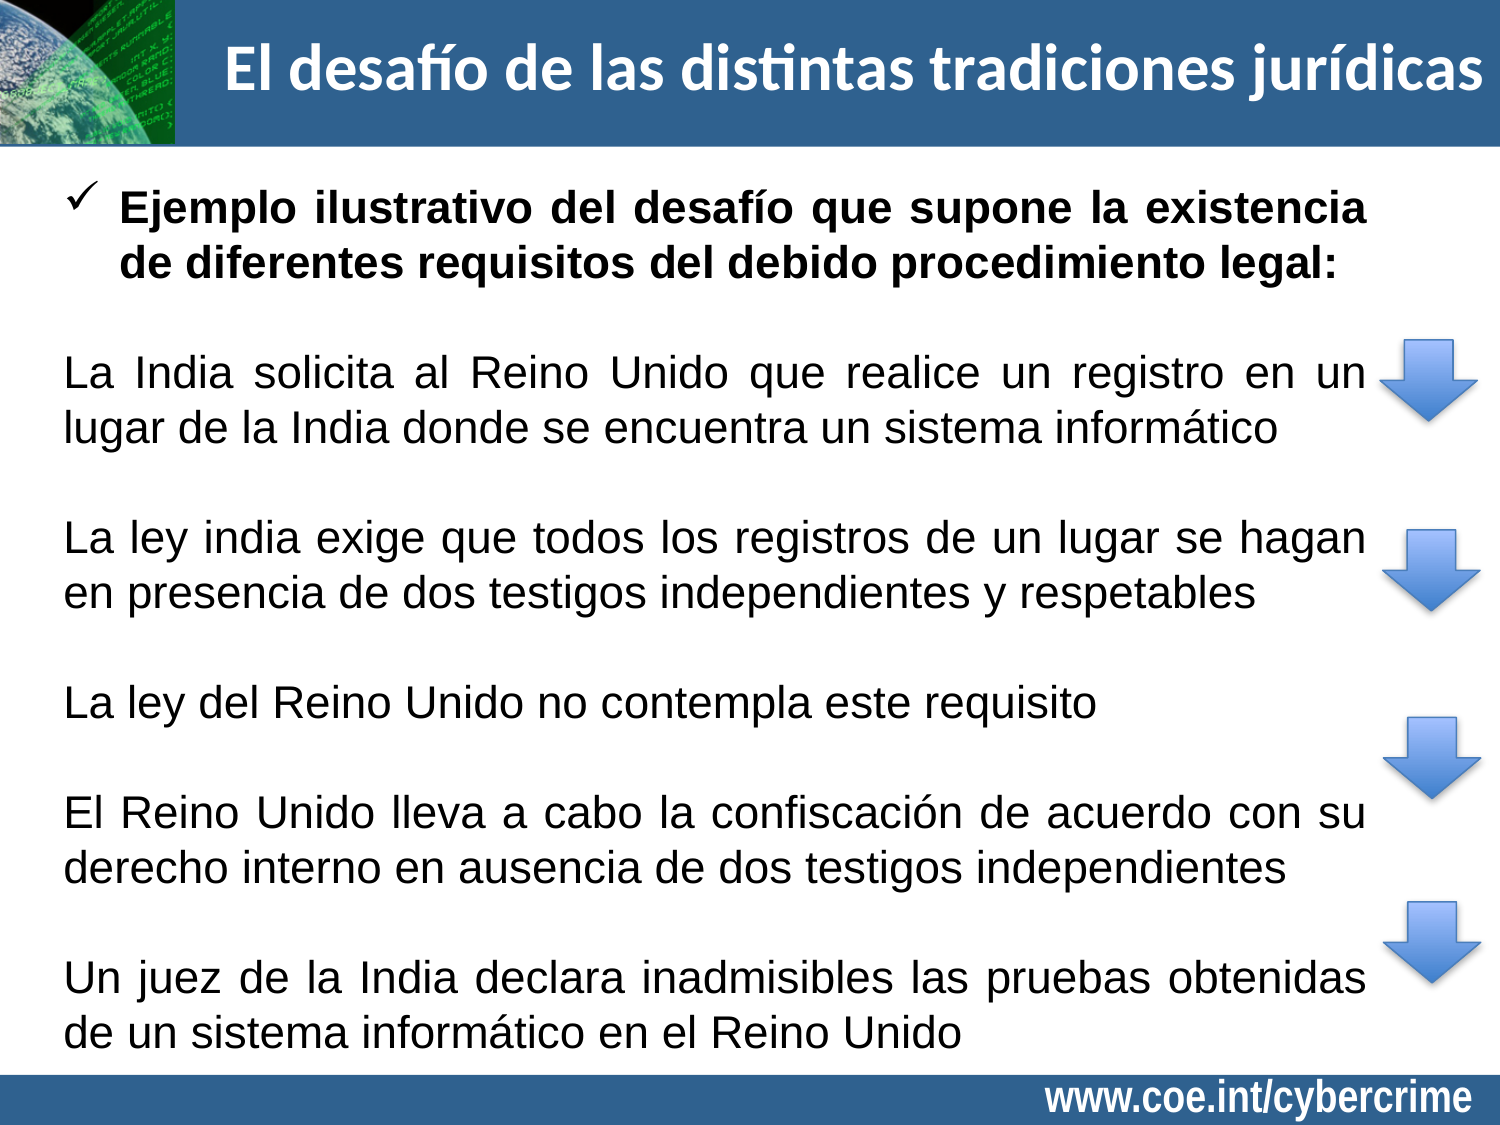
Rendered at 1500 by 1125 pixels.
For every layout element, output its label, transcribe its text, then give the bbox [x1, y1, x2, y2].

picture [0, 0, 175, 144]
text_box [1381, 529, 1481, 612]
text_box Ejemplo ilustrativo del desafío que supone la existencia de diferentes requisitos del debido procedimiento legal: La India solicita al Reino Unido que realice un registro en un lugar de la India donde se encuentra un sistema informático La ley india exige que todos los registros de un lugar se hagan en presencia de dos testigos independientes y respetables La ley del Reino Unido no contempla este requisito El Reino Unido lleva a cabo la confiscación de acuerdo con su derecho interno en ausencia de dos testigos independientes Un juez de la India declara inadmisibles las pruebas obtenidas de un sistema informático en el Reino Unido [48, 170, 1383, 1066]
text_box [1382, 901, 1482, 984]
text_box El desafío de las distintas tradiciones jurídicas [177, 0, 1500, 149]
text_box [1379, 339, 1479, 422]
text_box www.coe.int/cybercrime [1030, 1059, 1500, 1125]
text_box [0, 1073, 1030, 1125]
text_box [1382, 716, 1482, 800]
